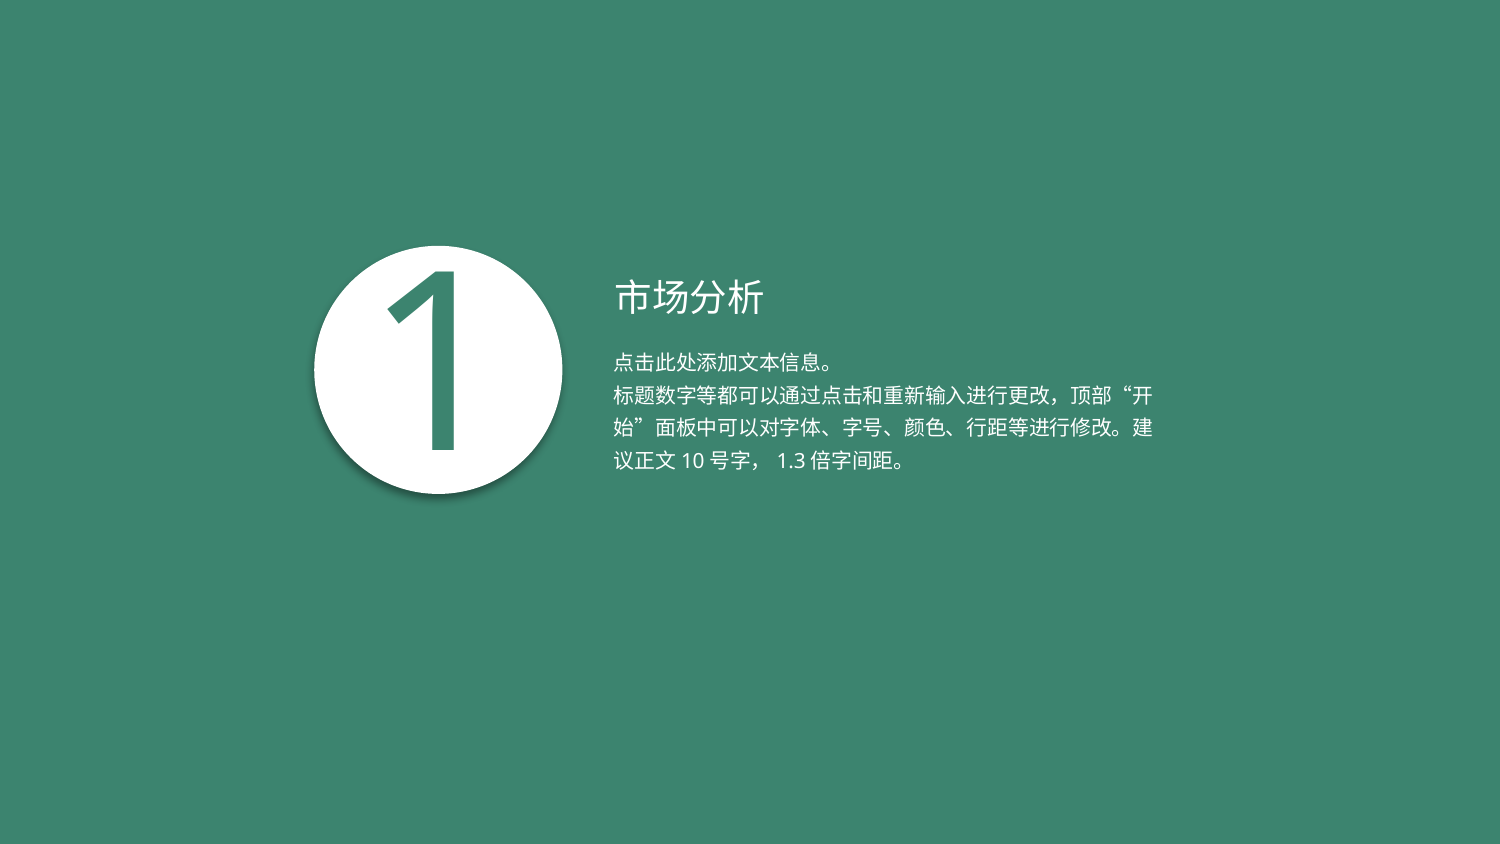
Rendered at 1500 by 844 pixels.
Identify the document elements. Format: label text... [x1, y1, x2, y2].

text_box 点击此处添加文本信息。 标题数字等都可以通过点击和重新输入进行更改，顶部“开始”面板中可以对字体、字号、颜色、行距等进行修改。建议正文10号字，1.3倍字间距。 [598, 335, 1186, 480]
text_box 1 [350, 227, 523, 513]
text_box [523, 278, 564, 462]
text_box 市场分析 [600, 266, 780, 326]
text_box [313, 281, 350, 459]
